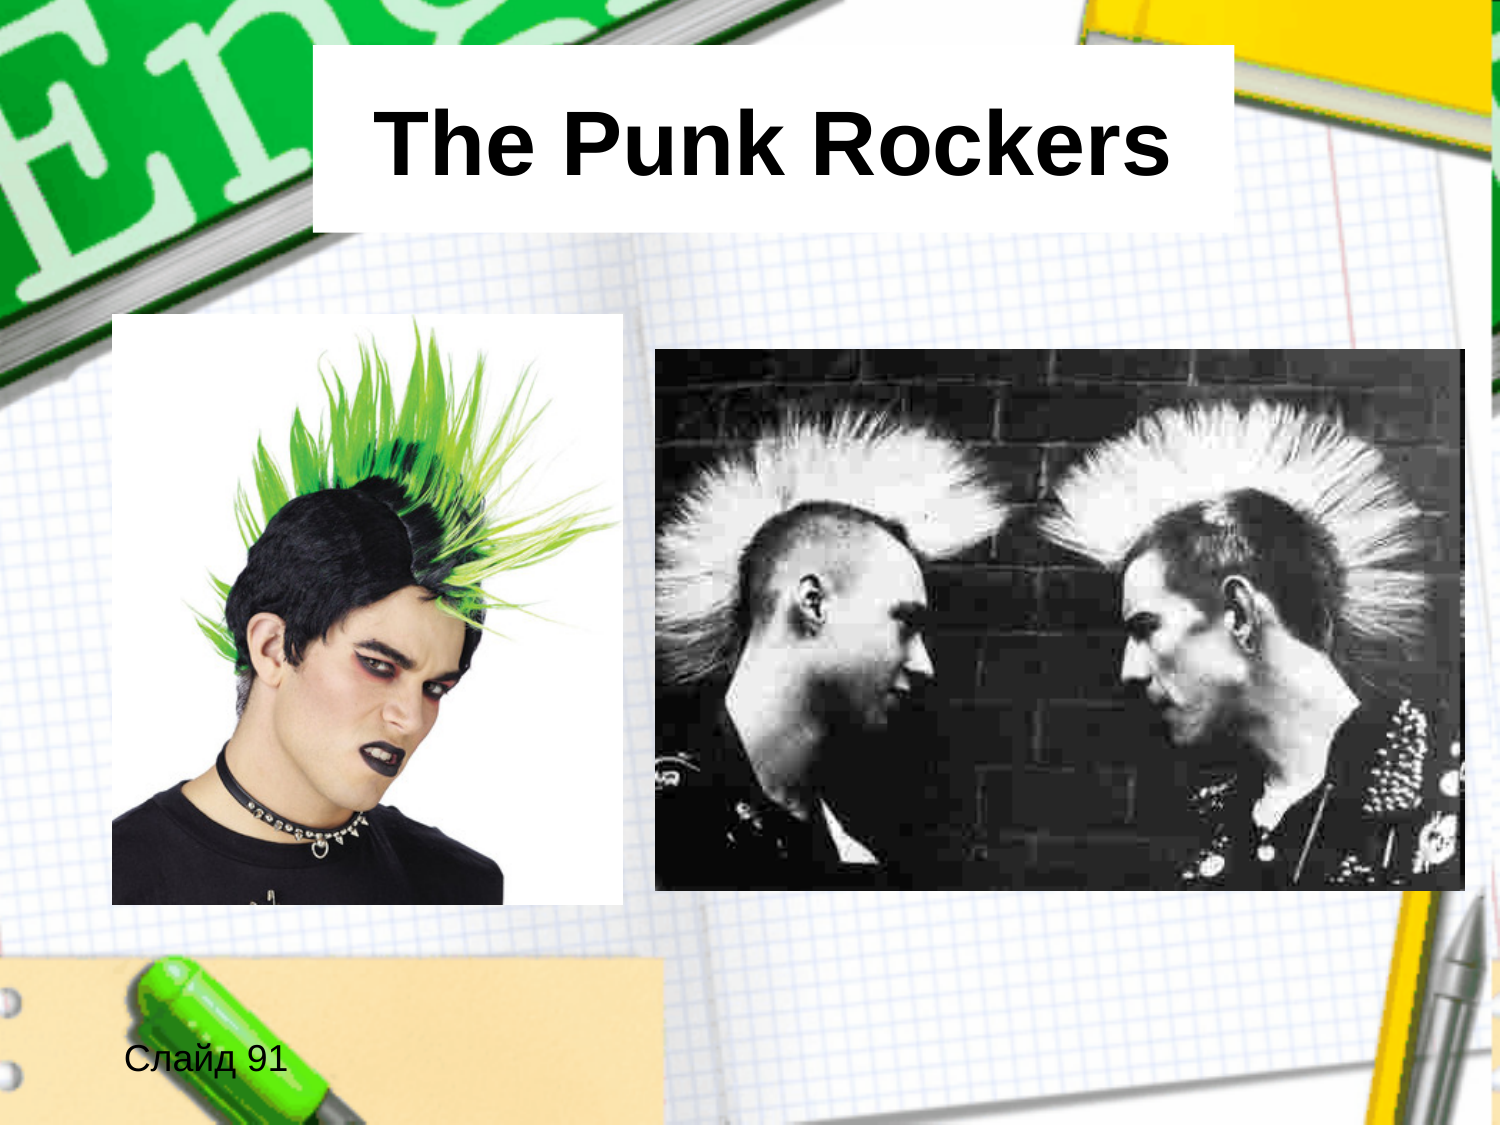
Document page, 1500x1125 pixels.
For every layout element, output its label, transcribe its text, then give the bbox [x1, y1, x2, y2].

title The Punk Rockers [312, 44, 1235, 233]
picture [0, 0, 1500, 1125]
text_box Слайд 91 [108, 1026, 304, 1086]
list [655, 349, 1465, 892]
